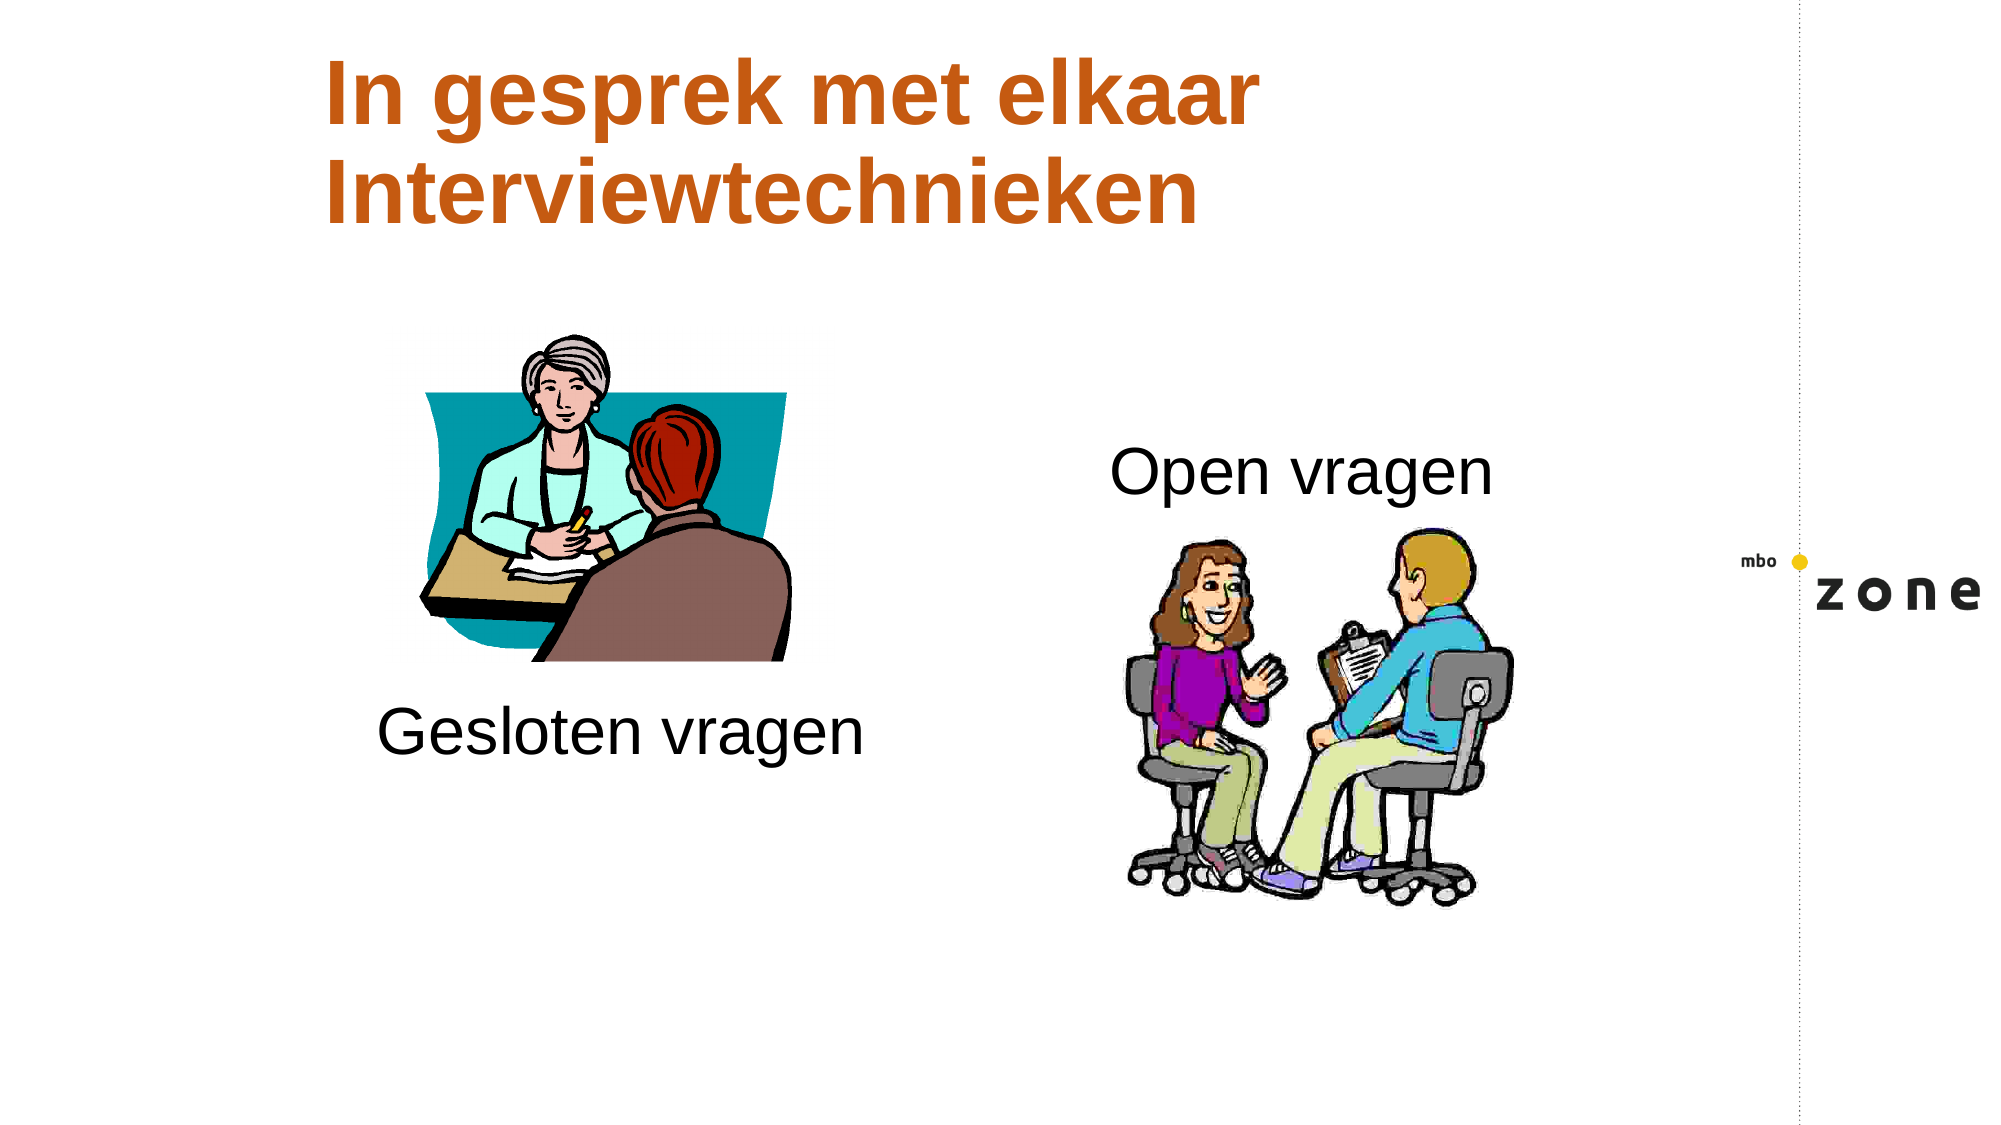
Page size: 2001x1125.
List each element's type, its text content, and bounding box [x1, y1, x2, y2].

title In gesprek met elkaar Interviewtechnieken [324, 45, 1675, 268]
picture [1118, 527, 1514, 912]
picture [1596, 0, 2001, 1125]
text_box Open vragen [1094, 420, 1674, 516]
text_box Gesloten vragen [362, 680, 1012, 776]
picture [385, 326, 835, 663]
